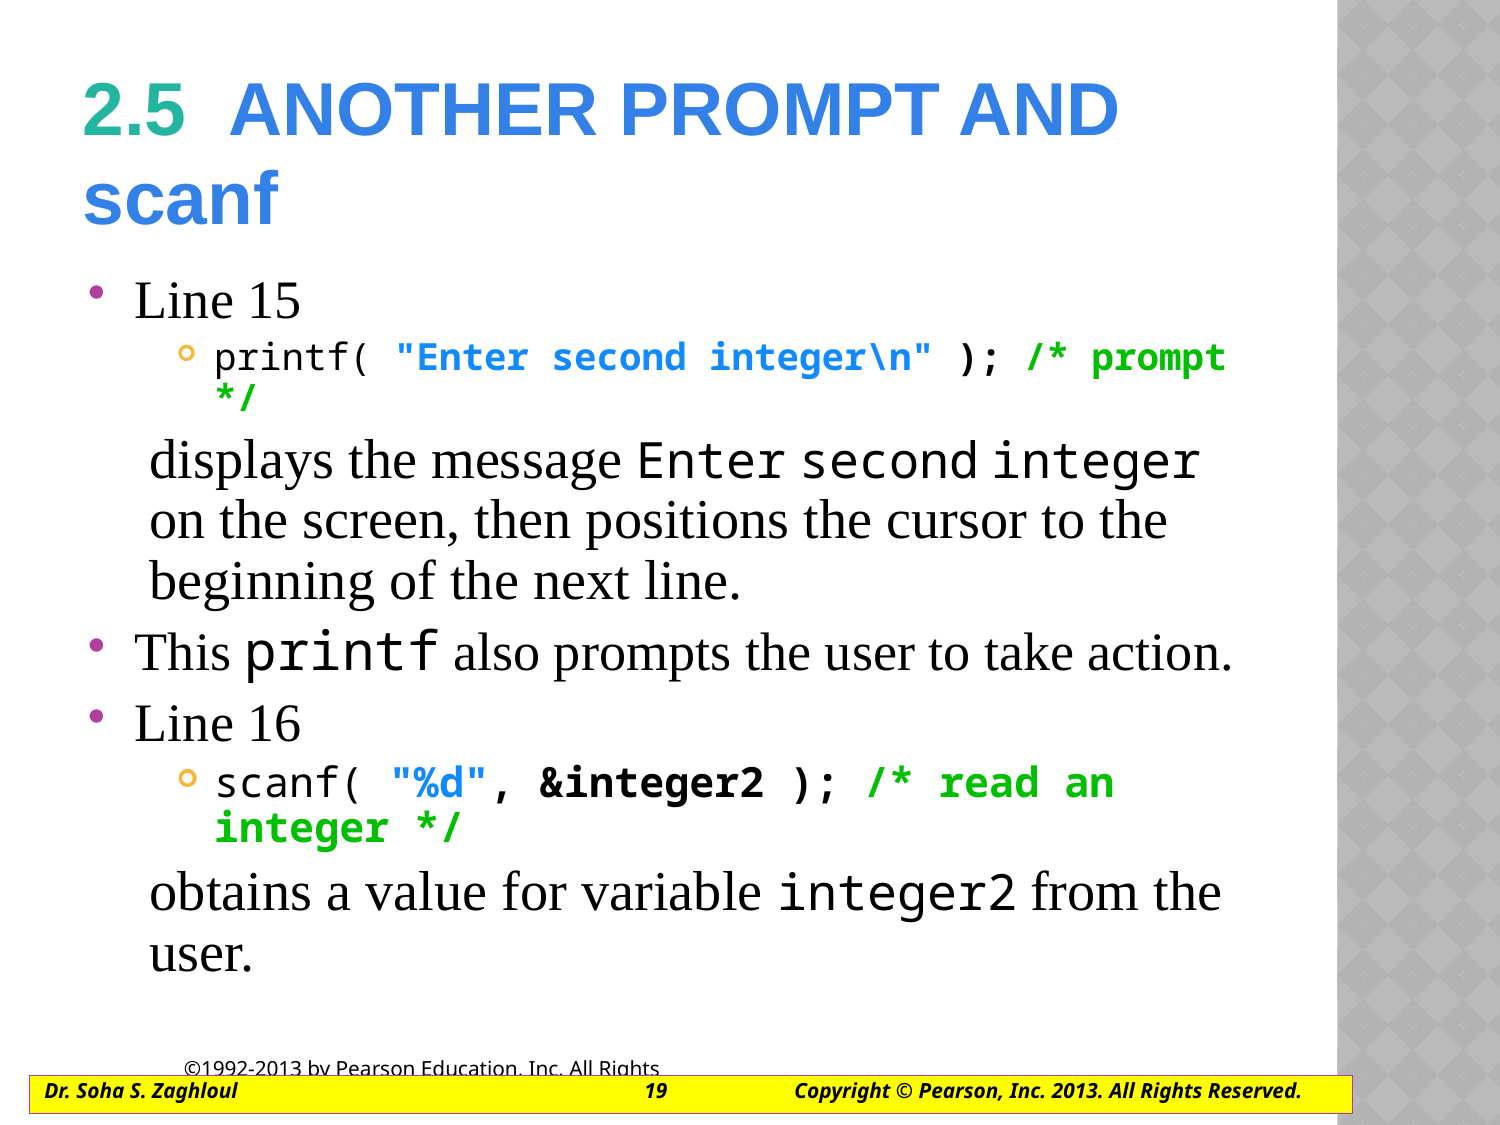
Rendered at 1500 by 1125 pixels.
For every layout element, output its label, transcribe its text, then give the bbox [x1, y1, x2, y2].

text_box Dr. Soha S. Zaghloul 19 Copyright © Pearson, Inc. 2013. All Rights Reserved. [29, 1075, 1353, 1114]
title 2.5 Another prompt and scanf [75, 52, 1263, 240]
list Line 15 printf( "Enter second integer\n" ); /* prompt */ displays the message Enter second integer on the screen, then positions the cursor to the beginning of the next line. This printf also prompts the user to take action. Line 16 scanf( "%d", &integer2 ); /* read an integer */ obtains a value for variable integer2 from the user. [75, 264, 1263, 1059]
